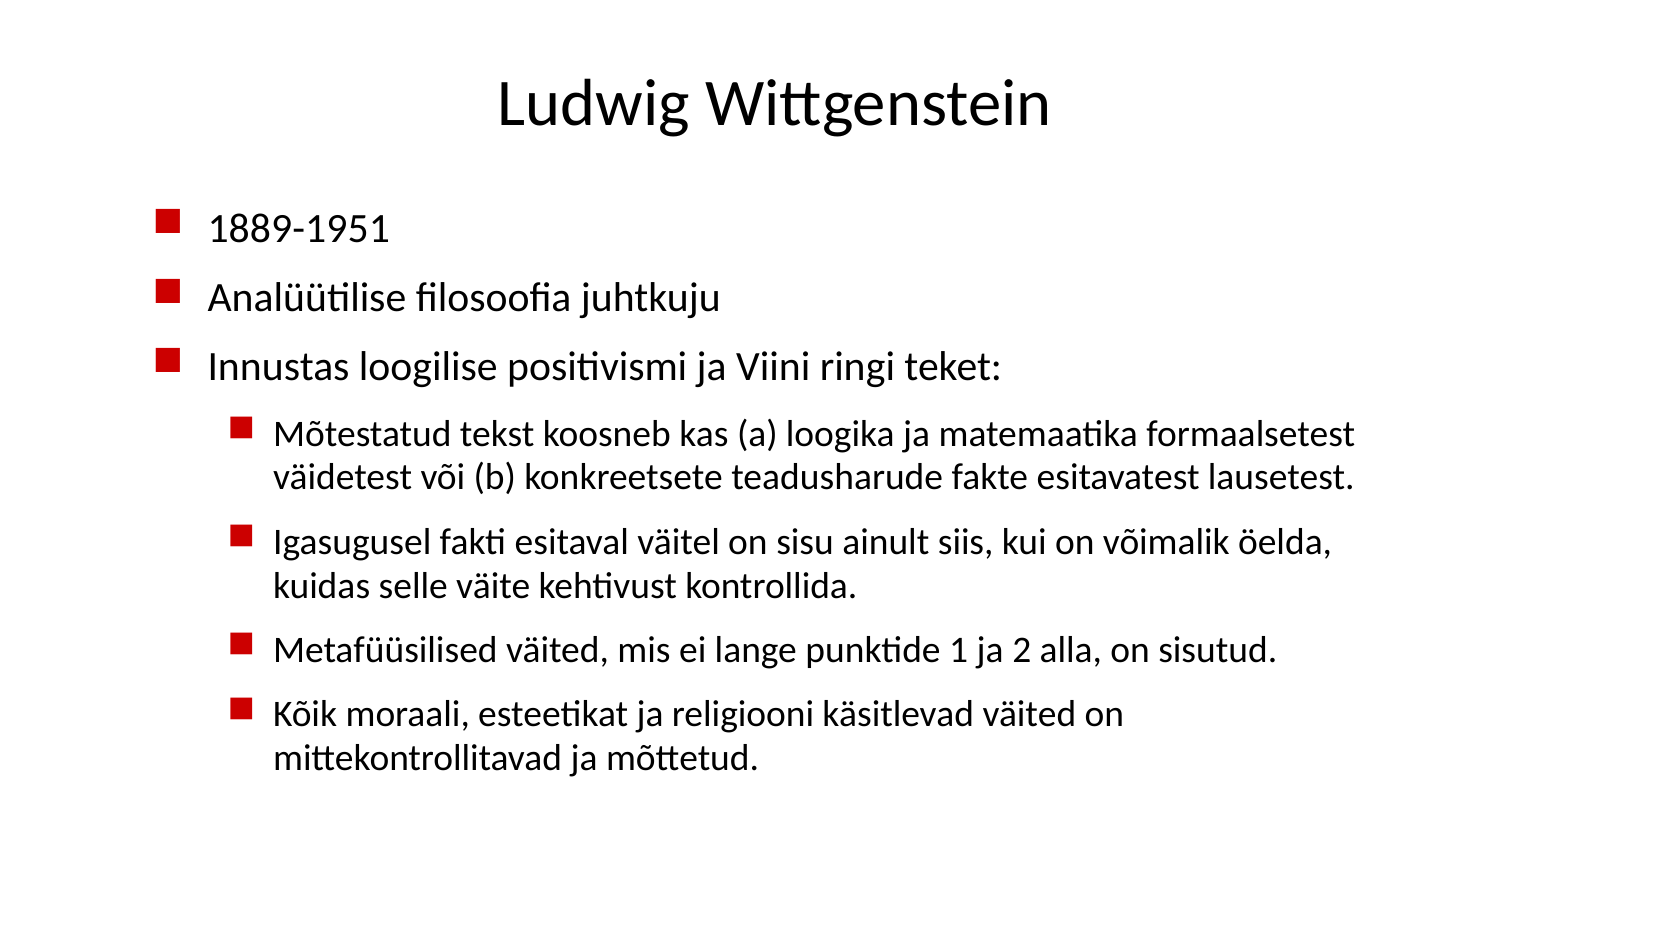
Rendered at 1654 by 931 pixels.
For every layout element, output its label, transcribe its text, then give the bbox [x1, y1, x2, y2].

title Ludwig Wittgenstein [137, 0, 1413, 100]
list 1889-1951 Analüütilise filosoofia juhtkuju Innustas loogilise positivismi ja Viini ringi teket: Mõtestatud tekst koosneb kas (a) loogika ja matemaatika formaalsetest väidetest või (b) konkreetsete teadusharude fakte esitavatest lausetest. Igasugusel fakti esitaval väitel on sisu ainult siis, kui on võimalik öelda, kuidas selle väite kehtivust kontrollida. Metafüüsilised väited, mis ei lange punktide 1 ja 2 alla, on sisutud. Kõik moraali, esteetikat ja religiooni käsitlevad väited on mittekontrollitavad ja mõttetud. [137, 125, 1425, 931]
